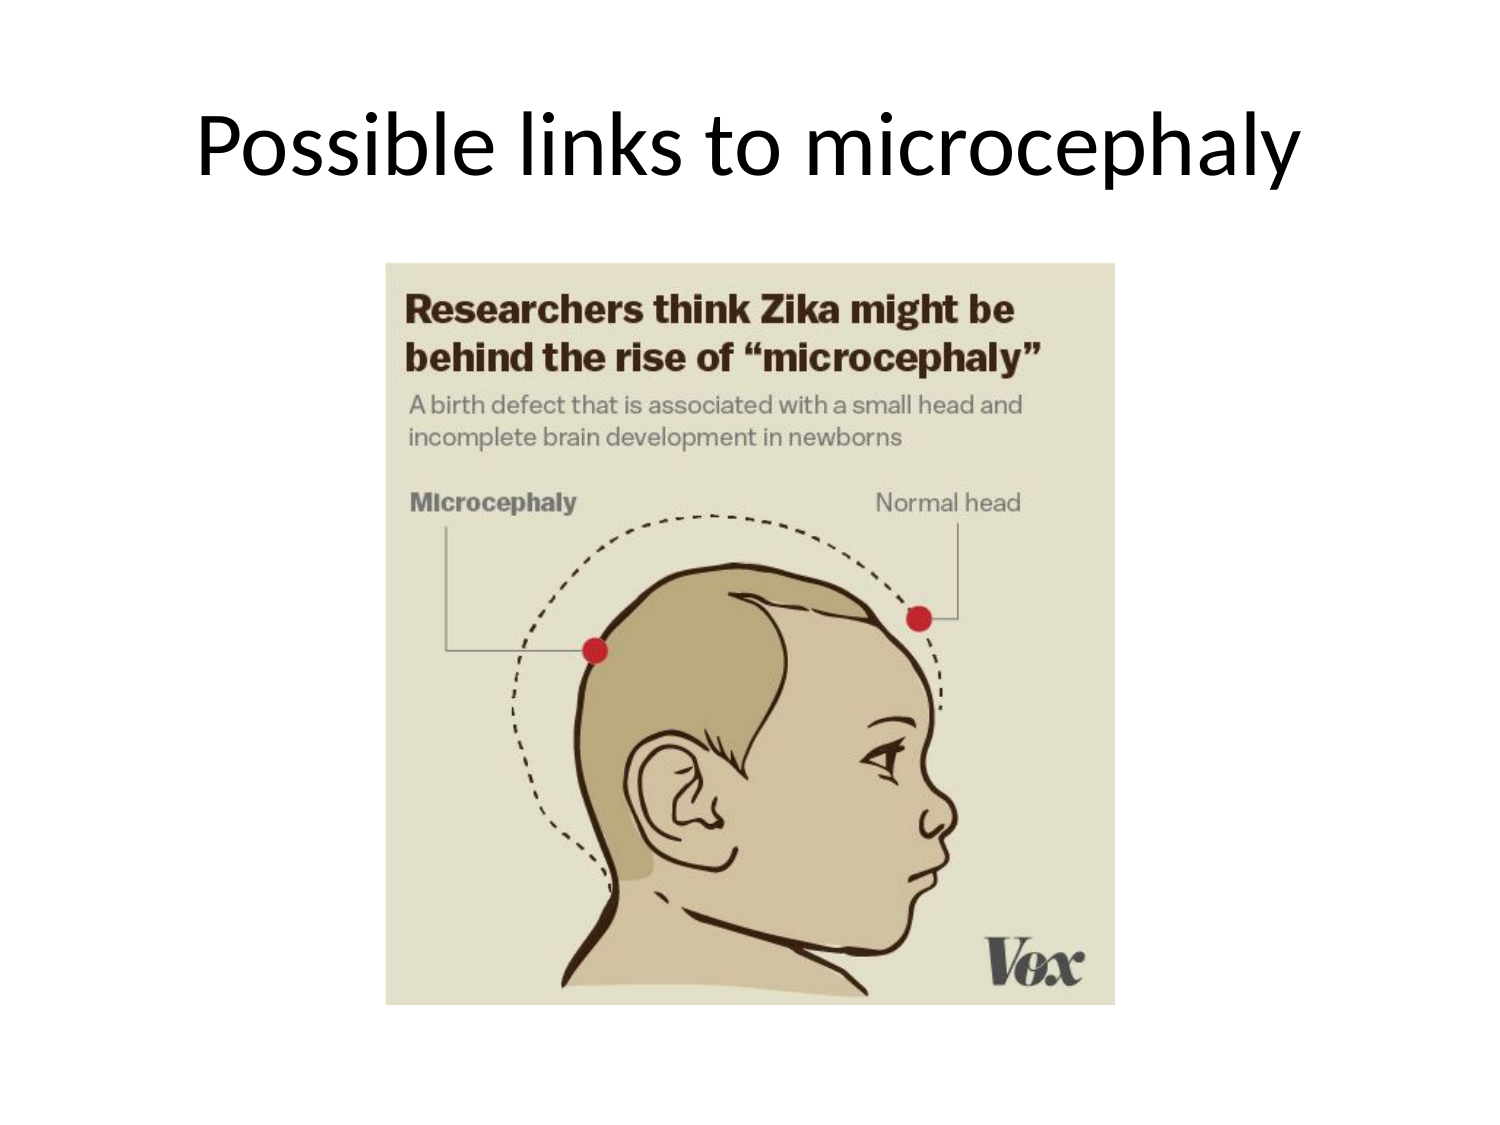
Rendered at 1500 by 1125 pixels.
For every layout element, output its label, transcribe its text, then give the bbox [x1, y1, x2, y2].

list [74, 262, 1426, 1006]
title Possible links to microcephaly [75, 45, 1425, 233]
